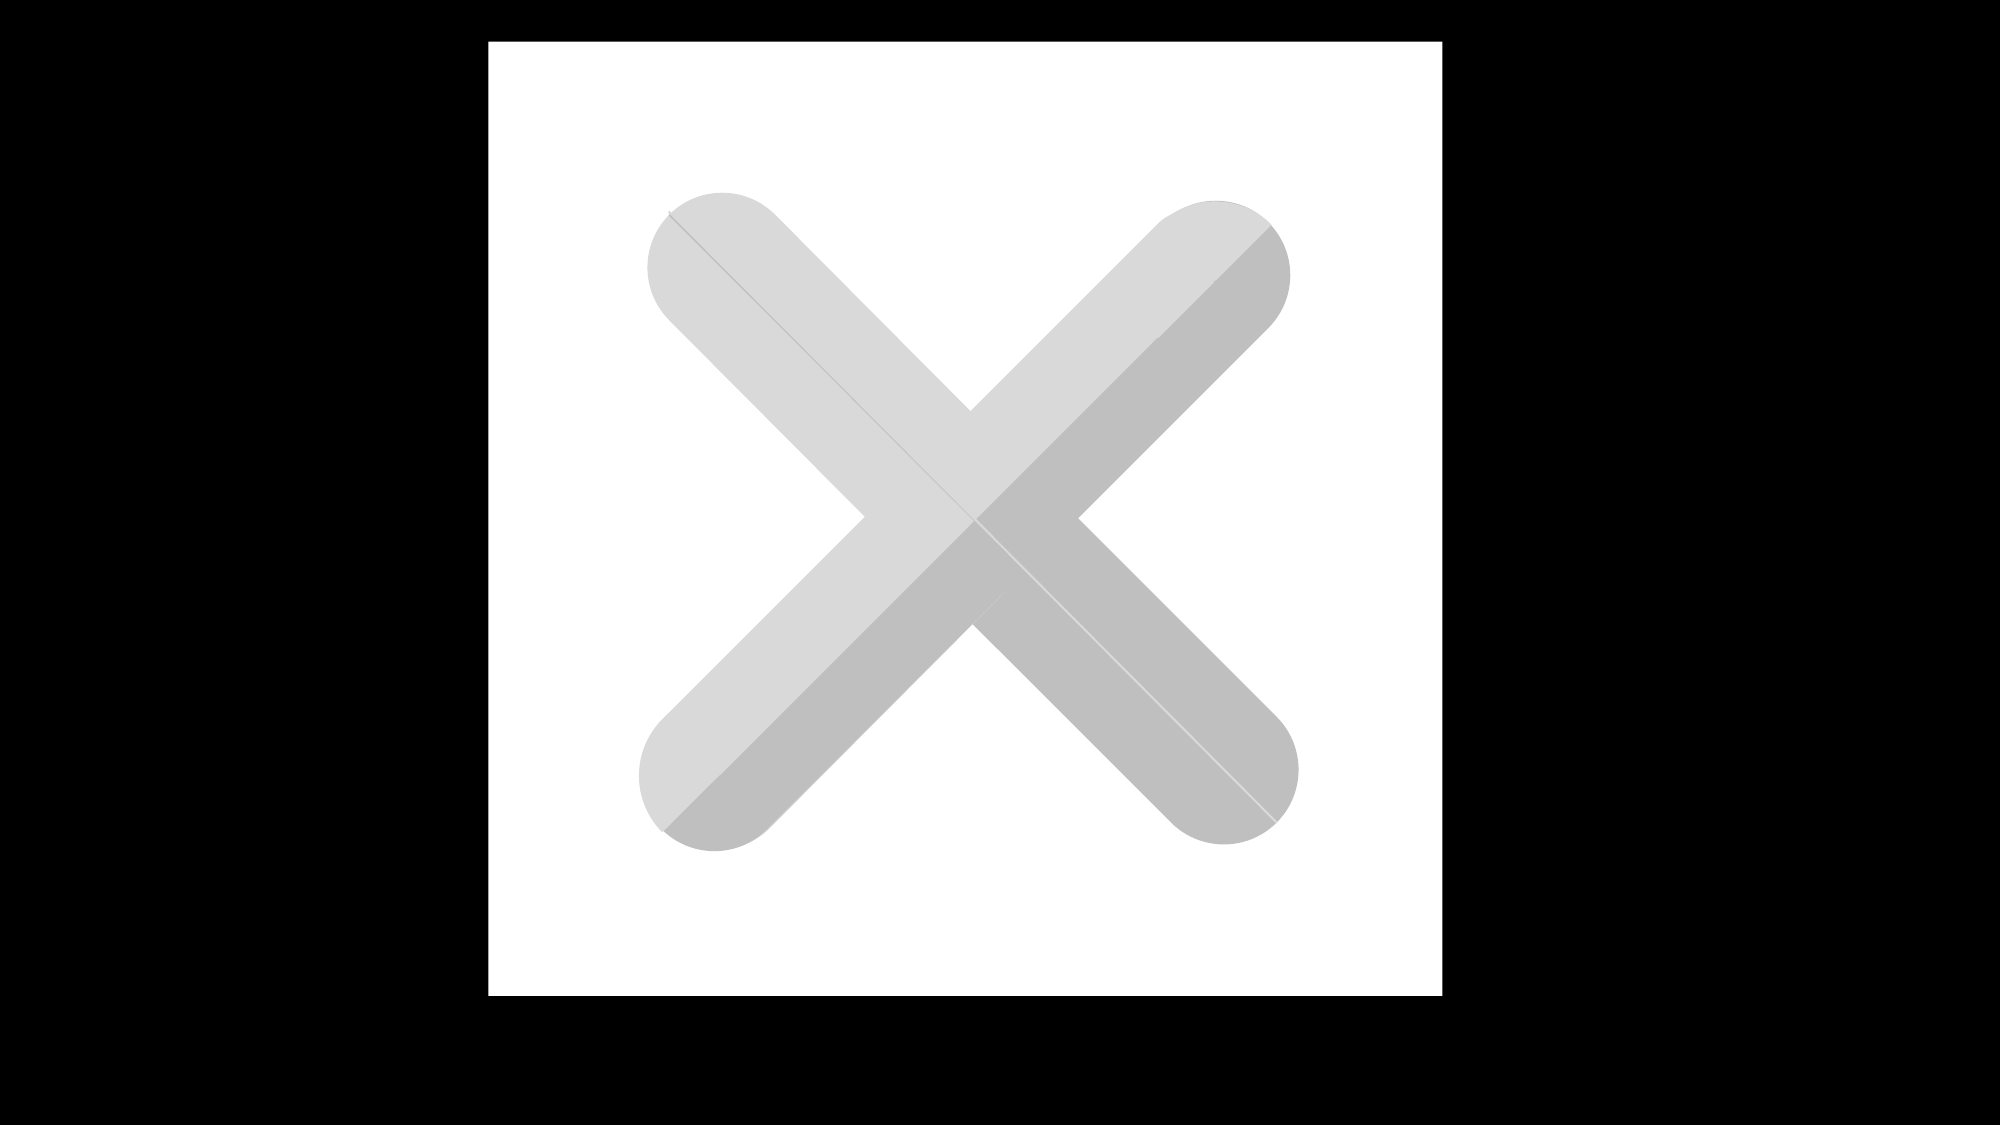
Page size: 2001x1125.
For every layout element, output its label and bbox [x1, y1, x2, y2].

text_box [487, 41, 1443, 997]
text_box [535, 89, 1396, 948]
